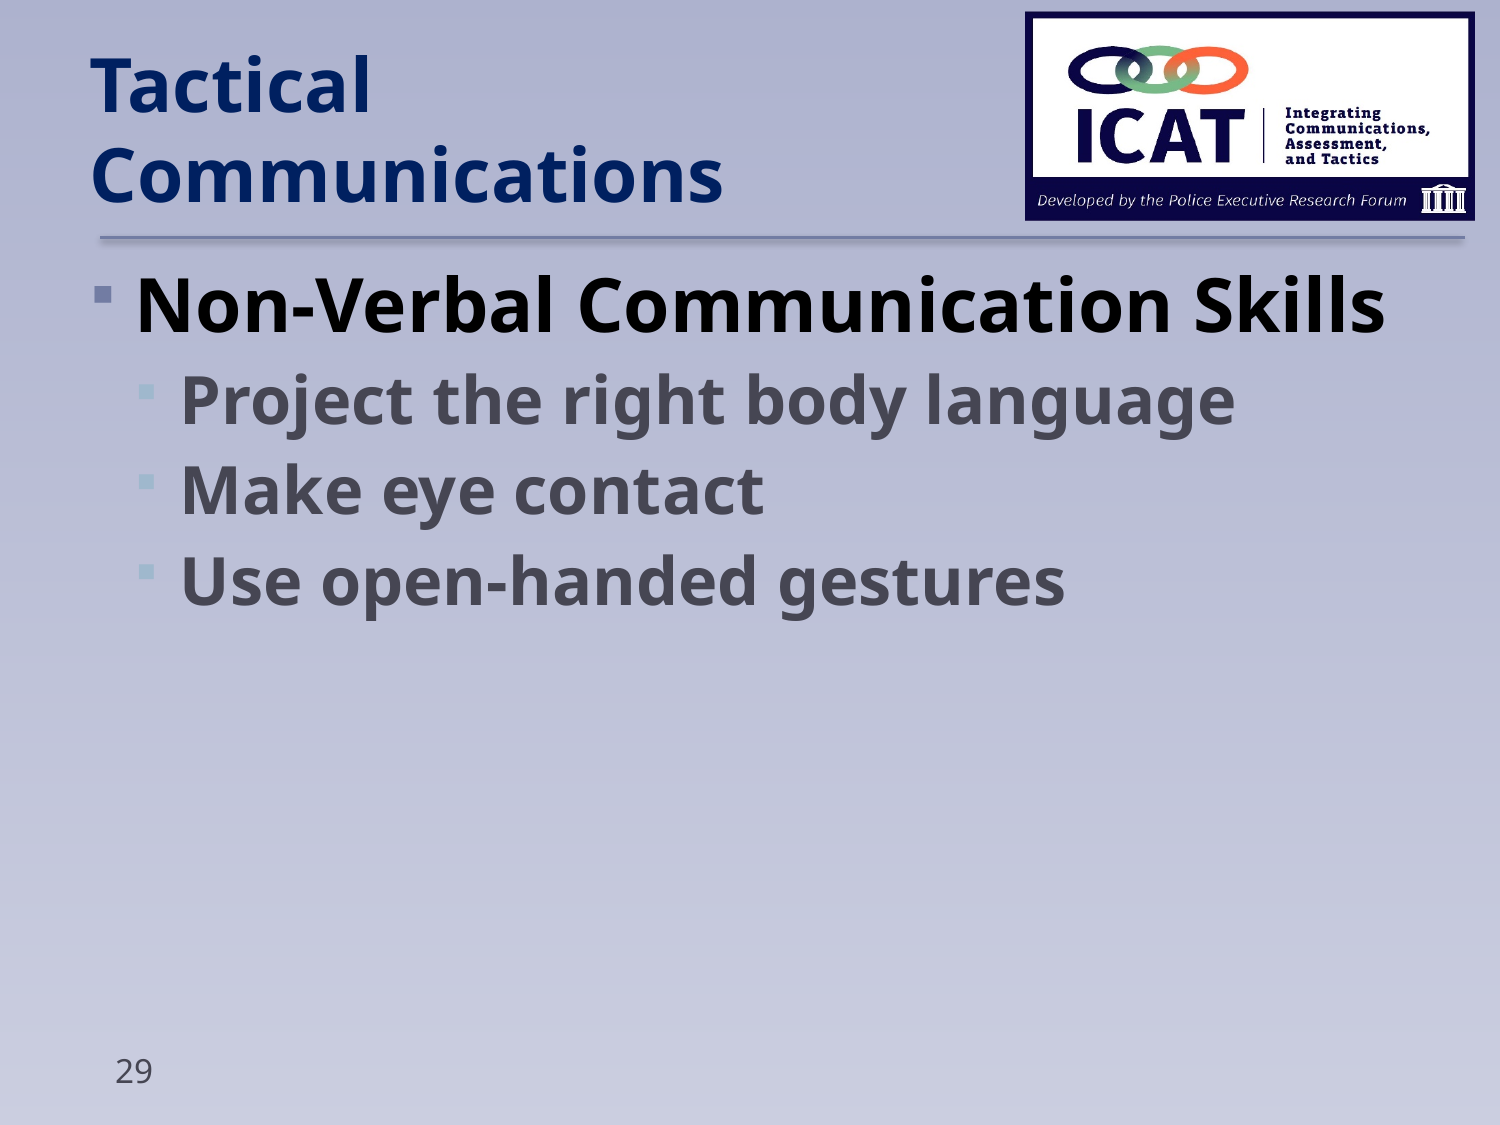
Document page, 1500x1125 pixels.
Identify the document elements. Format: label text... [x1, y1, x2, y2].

list Non-Verbal Communication Skills Project the right body language Make eye contact Use open-handed gestures [75, 249, 1425, 1060]
picture [1024, 11, 1476, 221]
title Tactical Communications [75, 24, 1018, 225]
slide_number 29 [100, 1060, 426, 1103]
